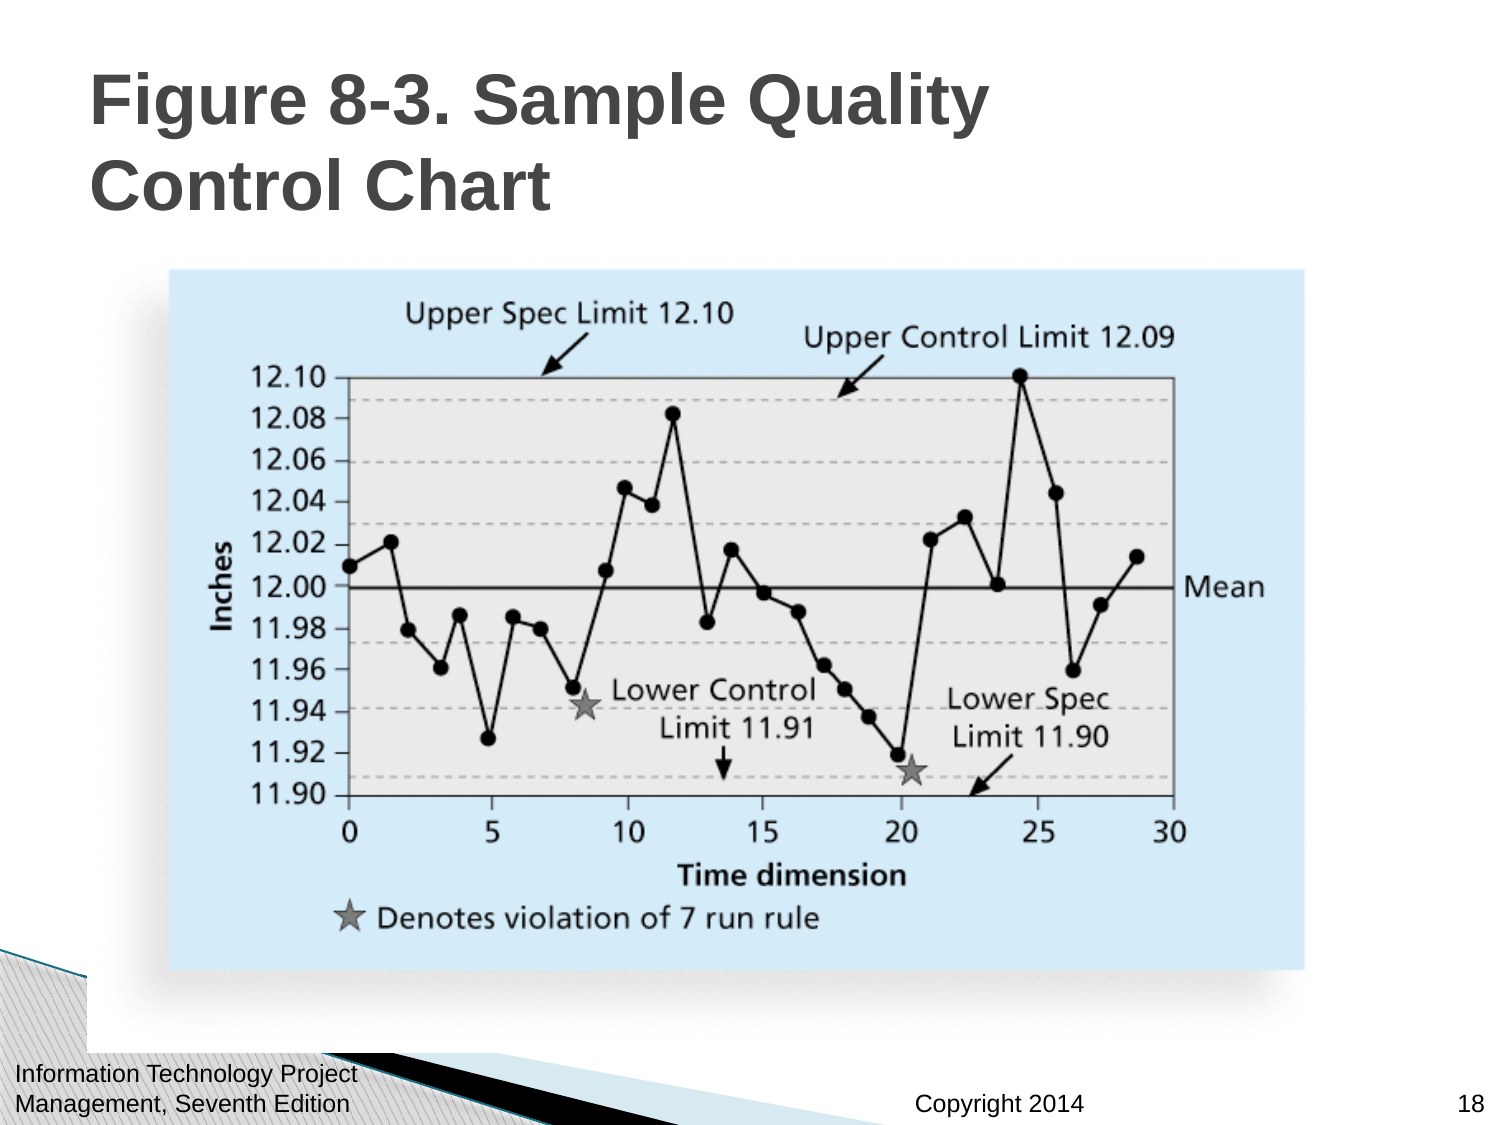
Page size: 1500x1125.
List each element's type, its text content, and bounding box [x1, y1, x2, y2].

footer Information Technology Project Management, Seventh Edition [0, 1065, 425, 1125]
title Figure 8-3. Sample Quality Control Chart [75, 45, 1425, 233]
slide_number 18 [1408, 1065, 1500, 1125]
picture [87, 249, 1326, 1054]
